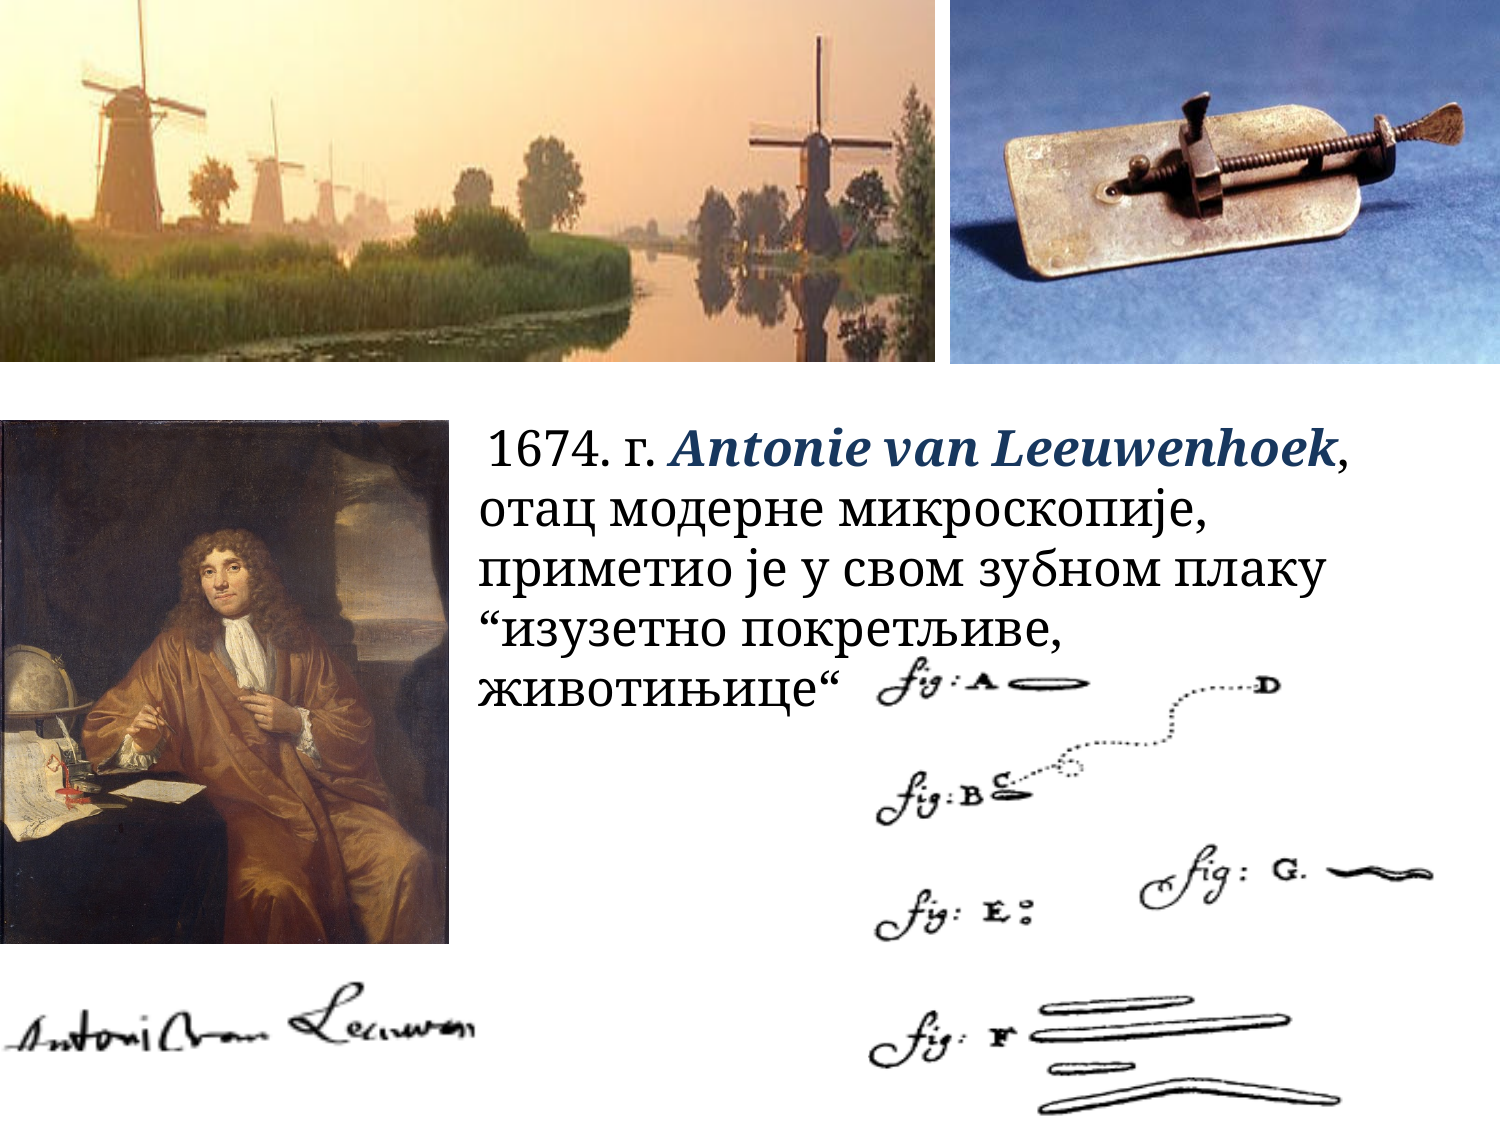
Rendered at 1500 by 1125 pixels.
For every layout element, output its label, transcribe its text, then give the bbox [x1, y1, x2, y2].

picture [0, 420, 450, 944]
picture [0, 0, 935, 362]
picture [0, 975, 595, 1071]
list 1674. г. Antonie van Leeuwenhoek, отац модерне микроскопије, приметио је у свом зубном плаку “изузетно покретљиве, животињице“ [407, 408, 1454, 1007]
picture [950, 0, 1500, 364]
picture [867, 656, 1436, 1125]
